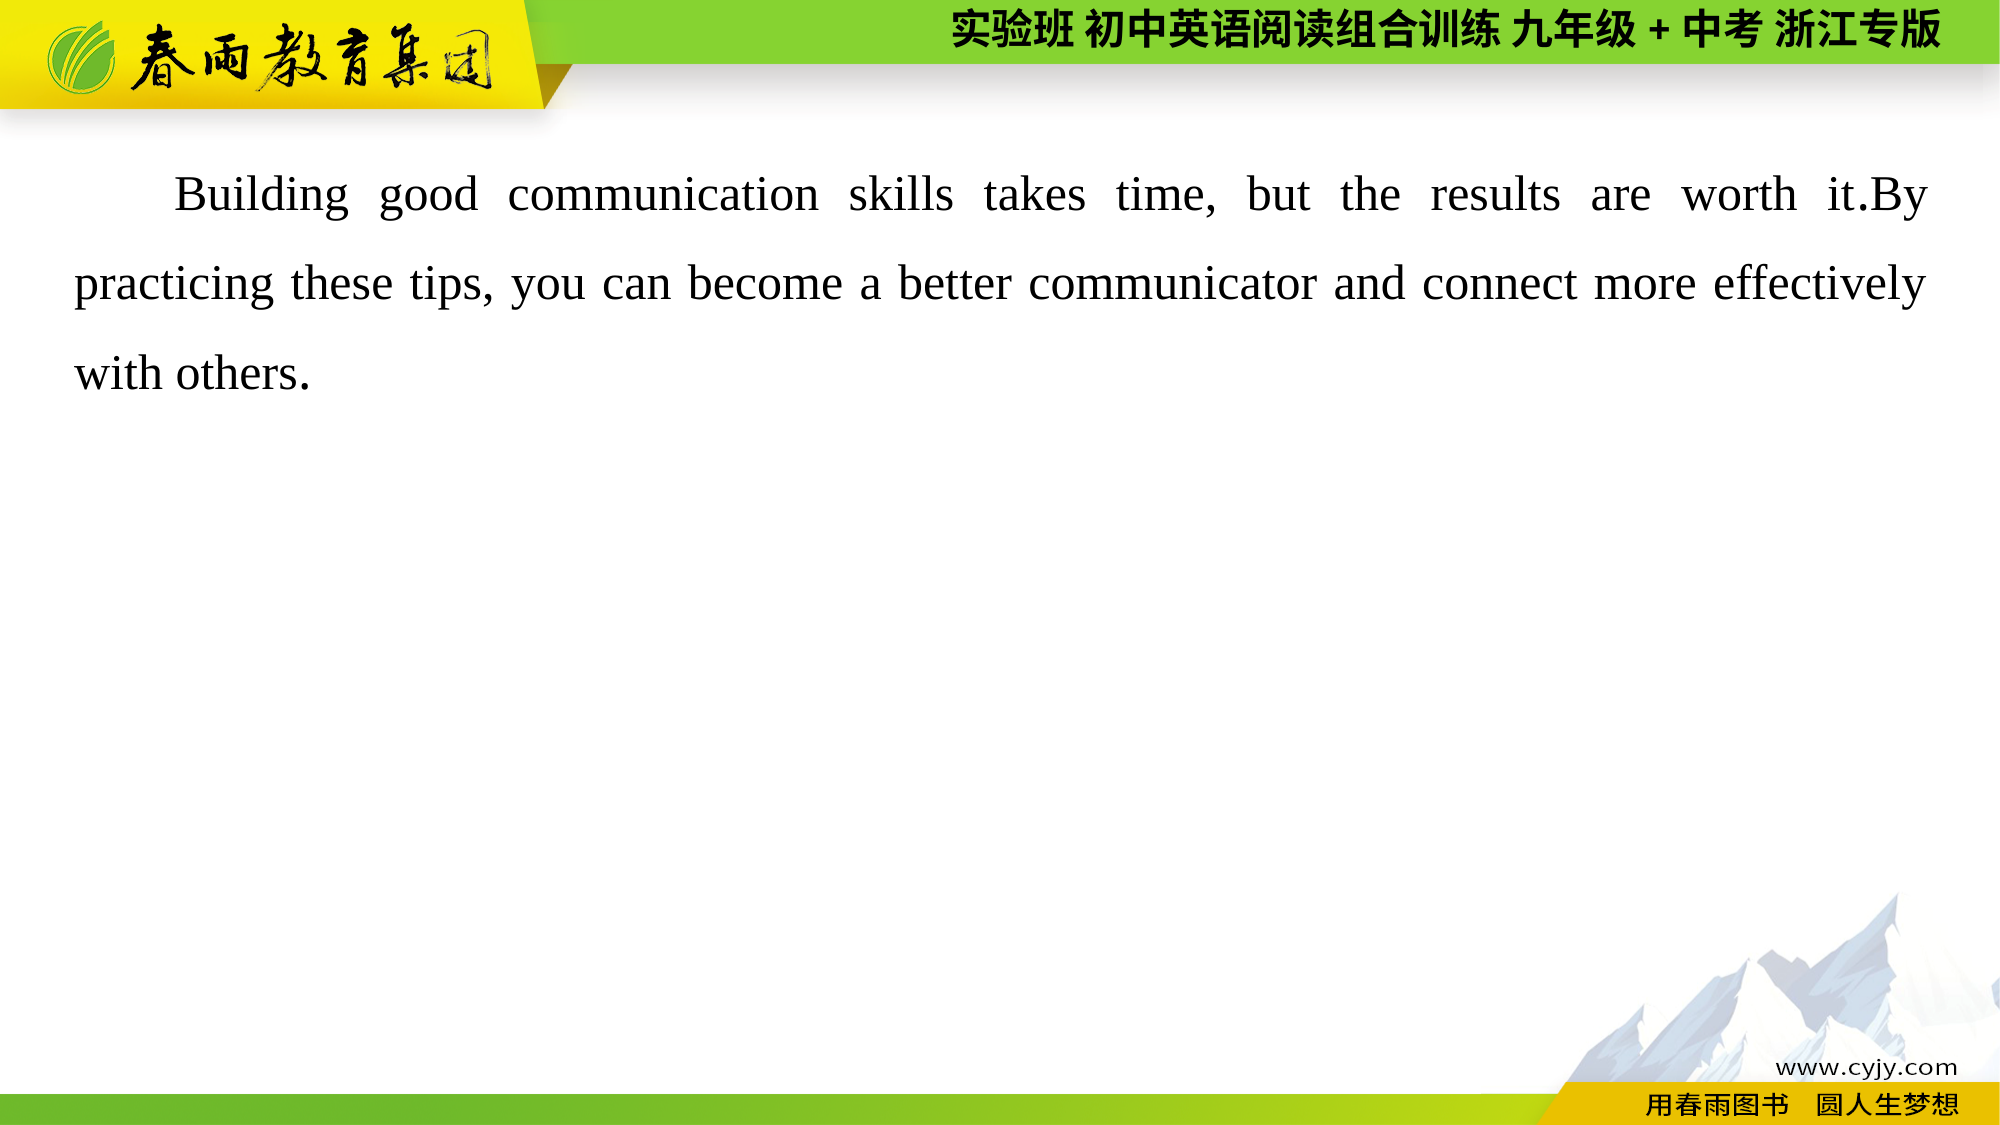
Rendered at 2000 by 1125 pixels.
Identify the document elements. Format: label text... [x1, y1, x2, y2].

picture [0, 0, 2000, 1125]
list Building good communication skills takes time, but the results are worth it.By practicing these tips, you can become a better communicator and connect more effectively with others. [59, 122, 1944, 399]
